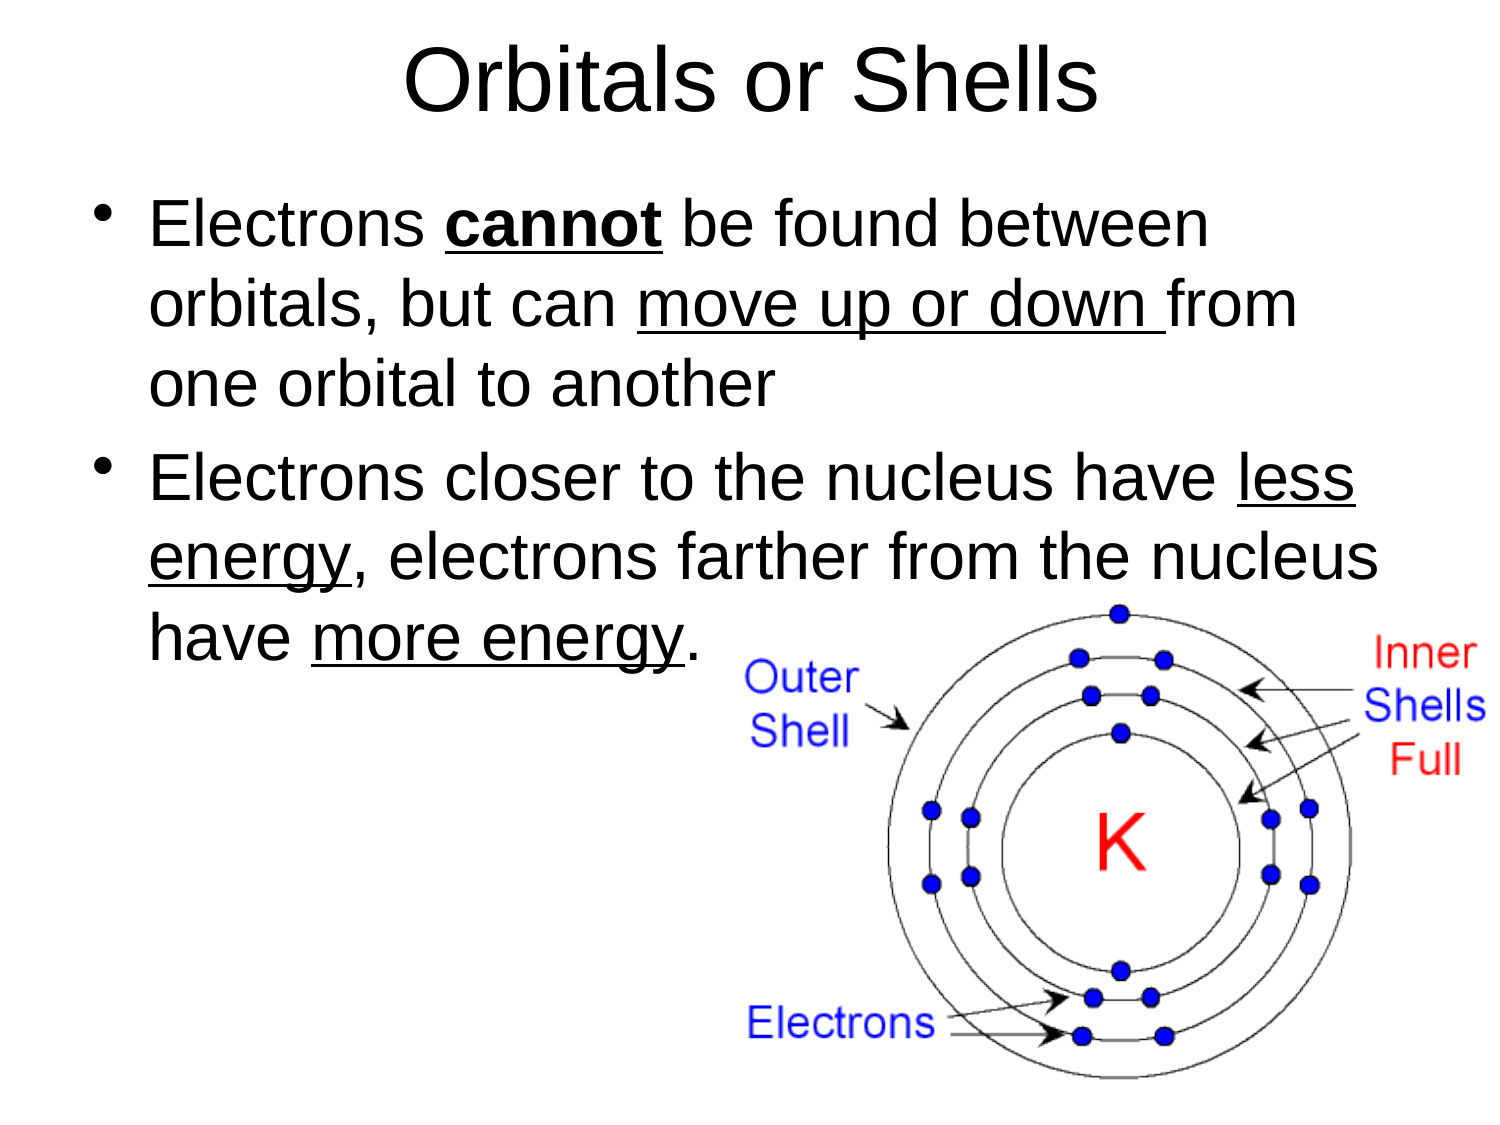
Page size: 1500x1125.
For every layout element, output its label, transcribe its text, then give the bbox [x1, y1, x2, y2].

picture [737, 599, 1498, 1088]
list Electrons cannot be found between orbitals, but can move up or down from one orbital to another Electrons closer to the nucleus have less energy, electrons farther from the nucleus have more energy. [76, 172, 1428, 1036]
title Orbitals or Shells [76, 0, 1428, 150]
